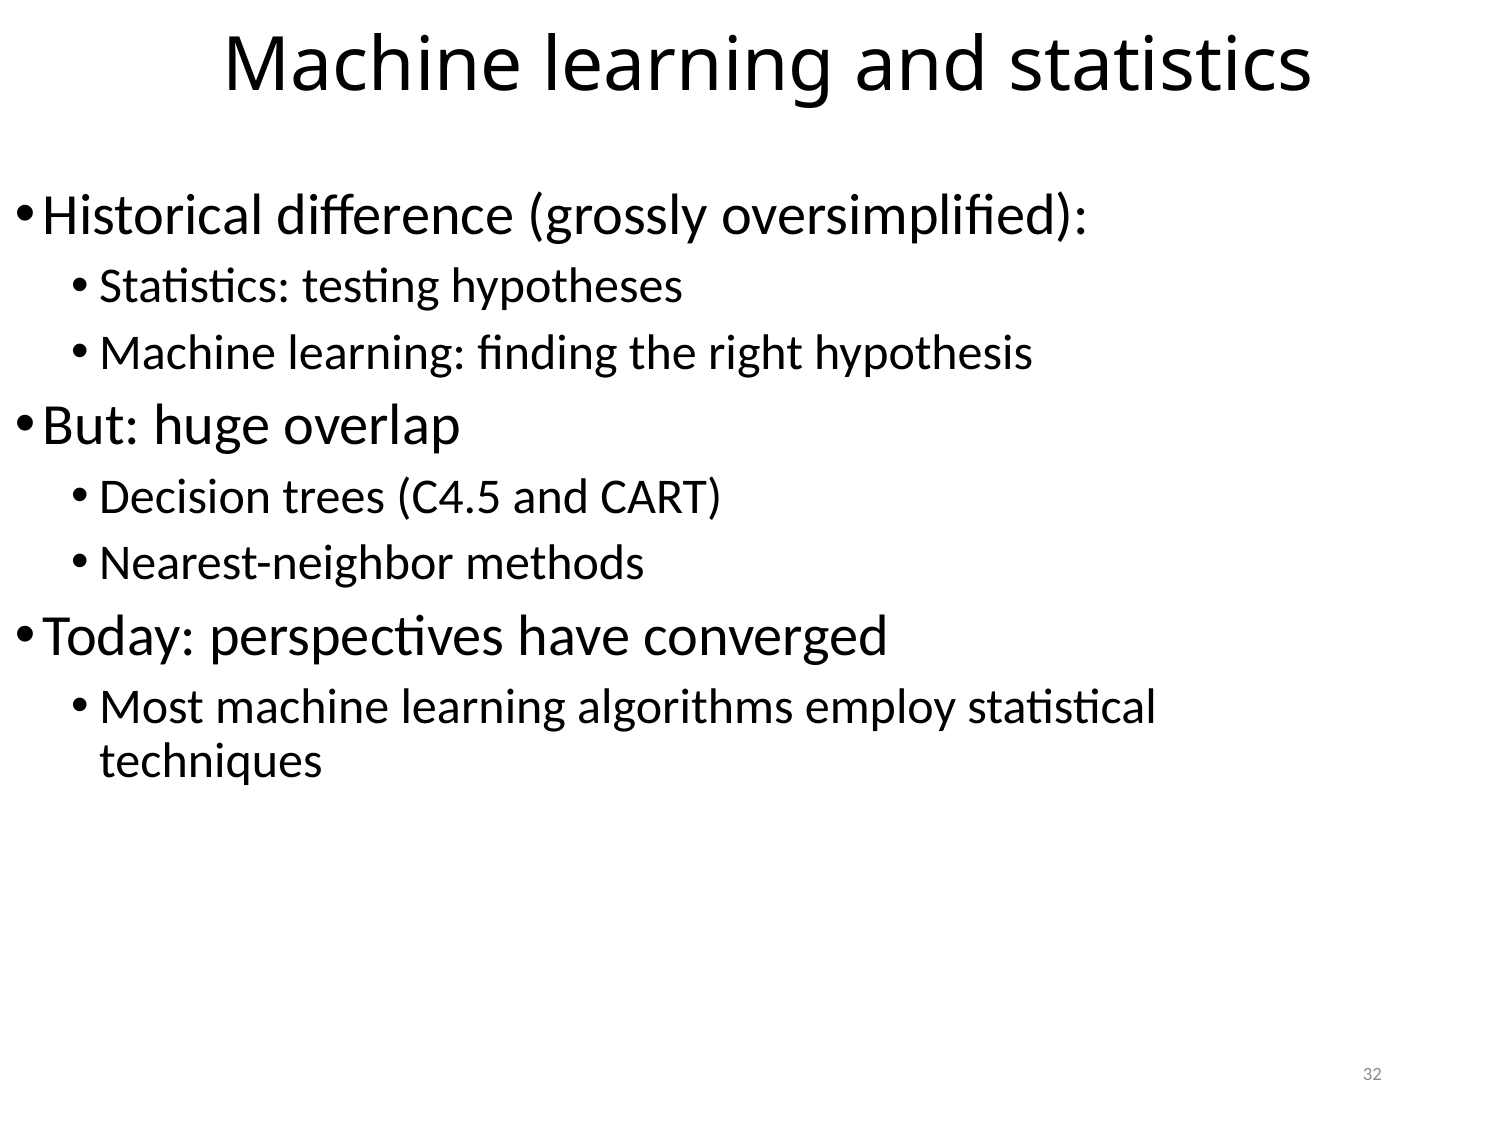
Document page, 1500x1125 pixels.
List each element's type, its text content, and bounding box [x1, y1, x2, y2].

title Machine learning and statistics [208, 0, 1413, 133]
list Historical difference (grossly oversimplified): Statistics: testing hypotheses Machine learning: finding the right hypothesis But: huge overlap Decision trees (C4.5 and CART) Nearest-neighbor methods Today: perspectives have converged Most machine learning algorithms employ statistical techniques [0, 177, 1350, 830]
slide_number 32 [1059, 1042, 1397, 1103]
